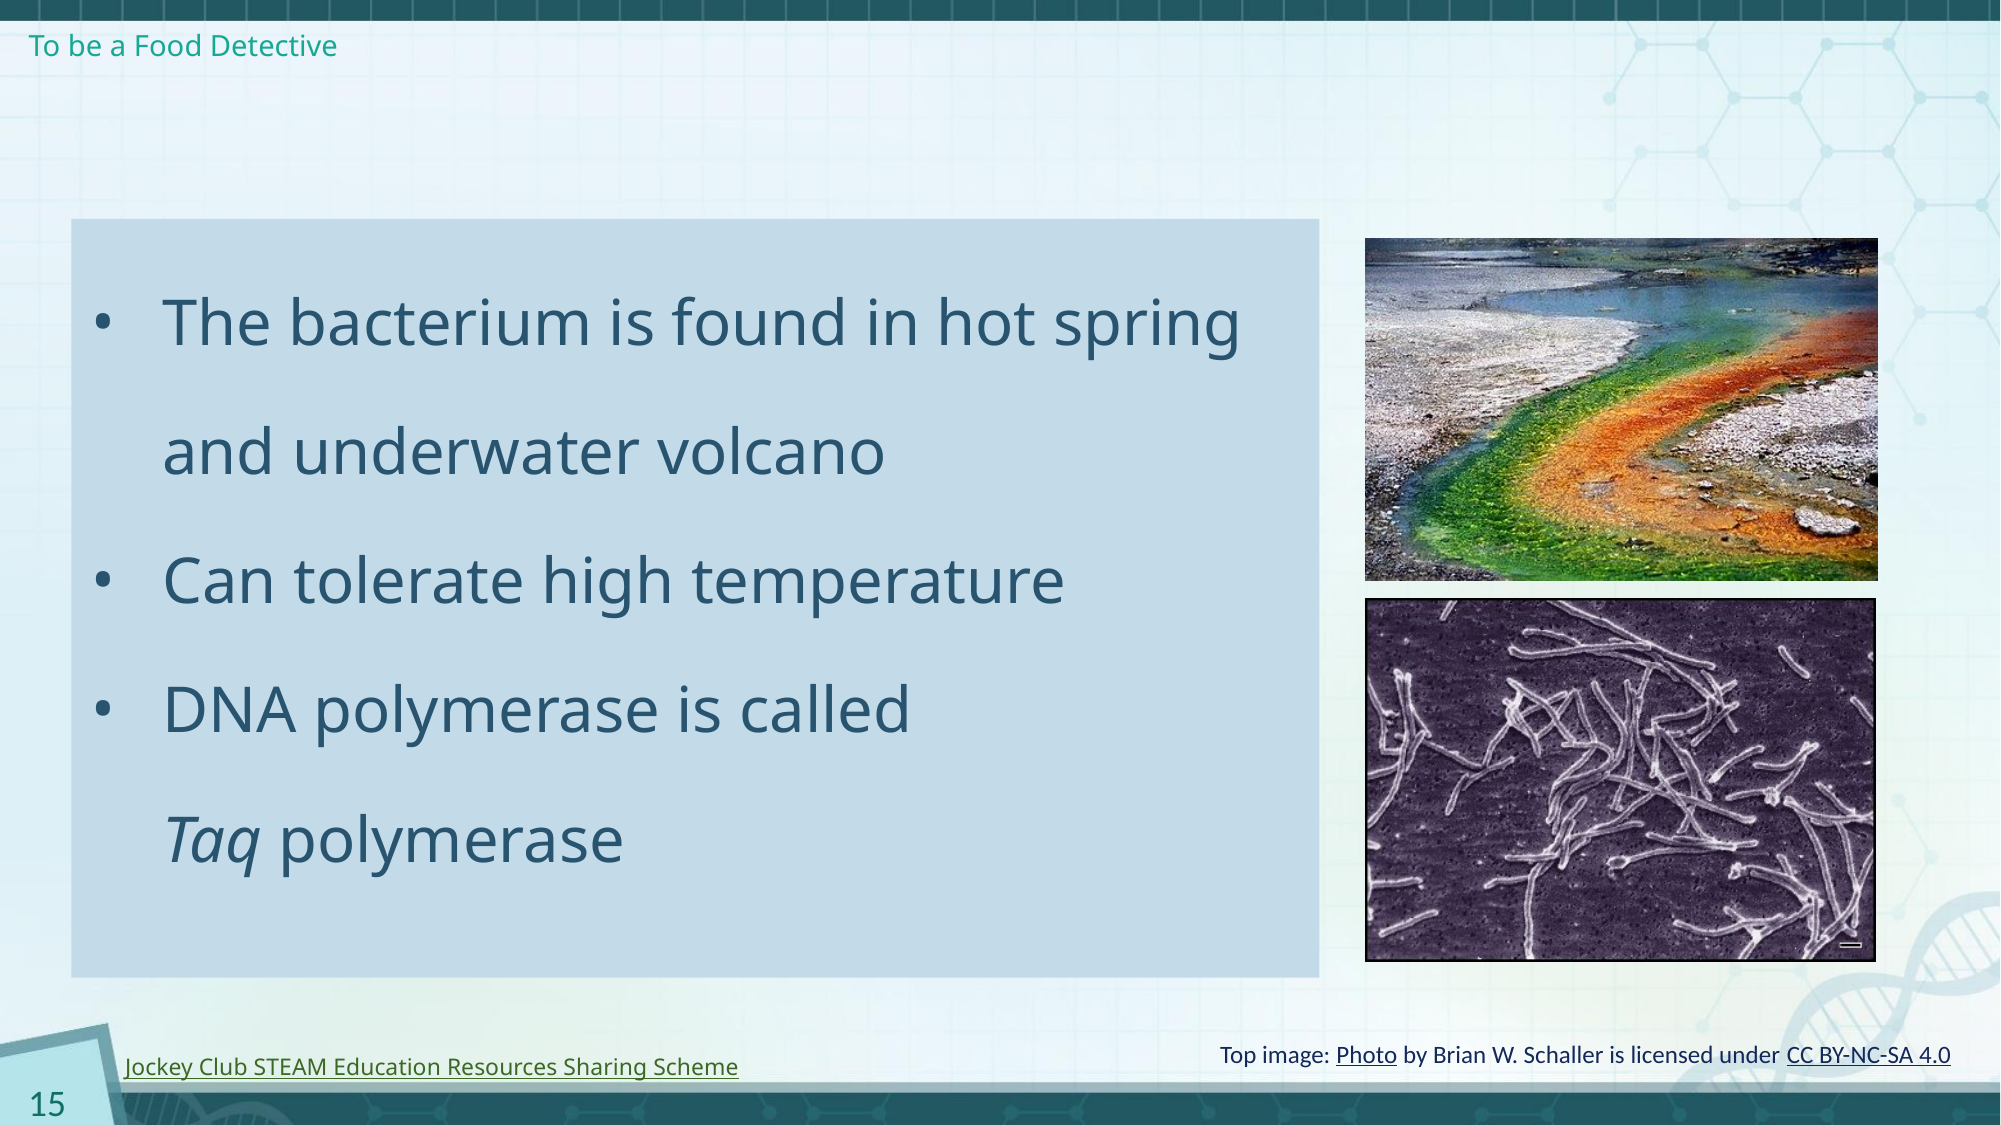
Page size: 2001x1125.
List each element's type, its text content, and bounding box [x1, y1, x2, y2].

picture [0, 0, 2001, 1125]
text_box Top image: Photo by Brian W. Schaller is licensed under CC BY-NC-SA 4.0 [1205, 1030, 1972, 1076]
list The bacterium is found in hot spring and underwater volcano Can tolerate high temperature DNA polymerase is called Taq polymerase [71, 218, 1320, 978]
slide_number 15 [0, 1071, 96, 1125]
